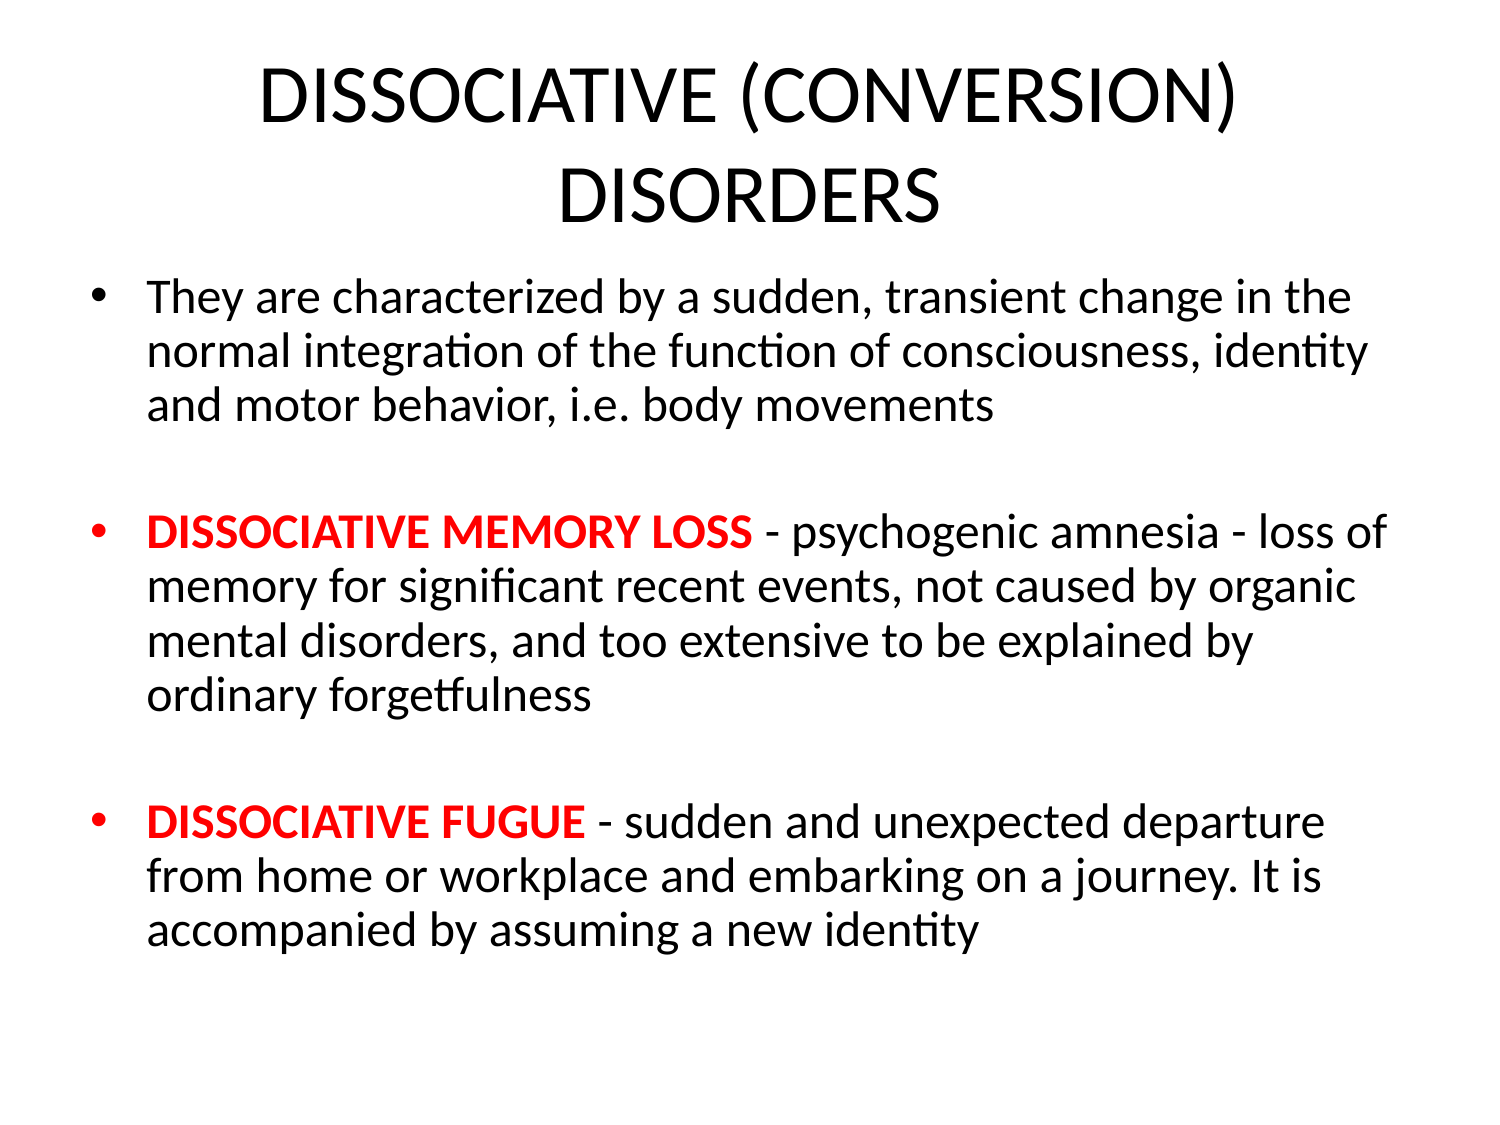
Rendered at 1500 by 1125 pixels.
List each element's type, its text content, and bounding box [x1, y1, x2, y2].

list They are characterized by a sudden, transient change in the normal integration of the function of consciousness, identity and motor behavior, i.e. body movements DISSOCIATIVE MEMORY LOSS - psychogenic amnesia - loss of memory for significant recent events, not caused by organic mental disorders, and too extensive to be explained by ordinary forgetfulness DISSOCIATIVE FUGUE - sudden and unexpected departure from home or workplace and embarking on a journey. It is accompanied by assuming a new identity [75, 262, 1425, 1005]
title DISSOCIATIVE (CONVERSION) DISORDERS [75, 45, 1425, 233]
